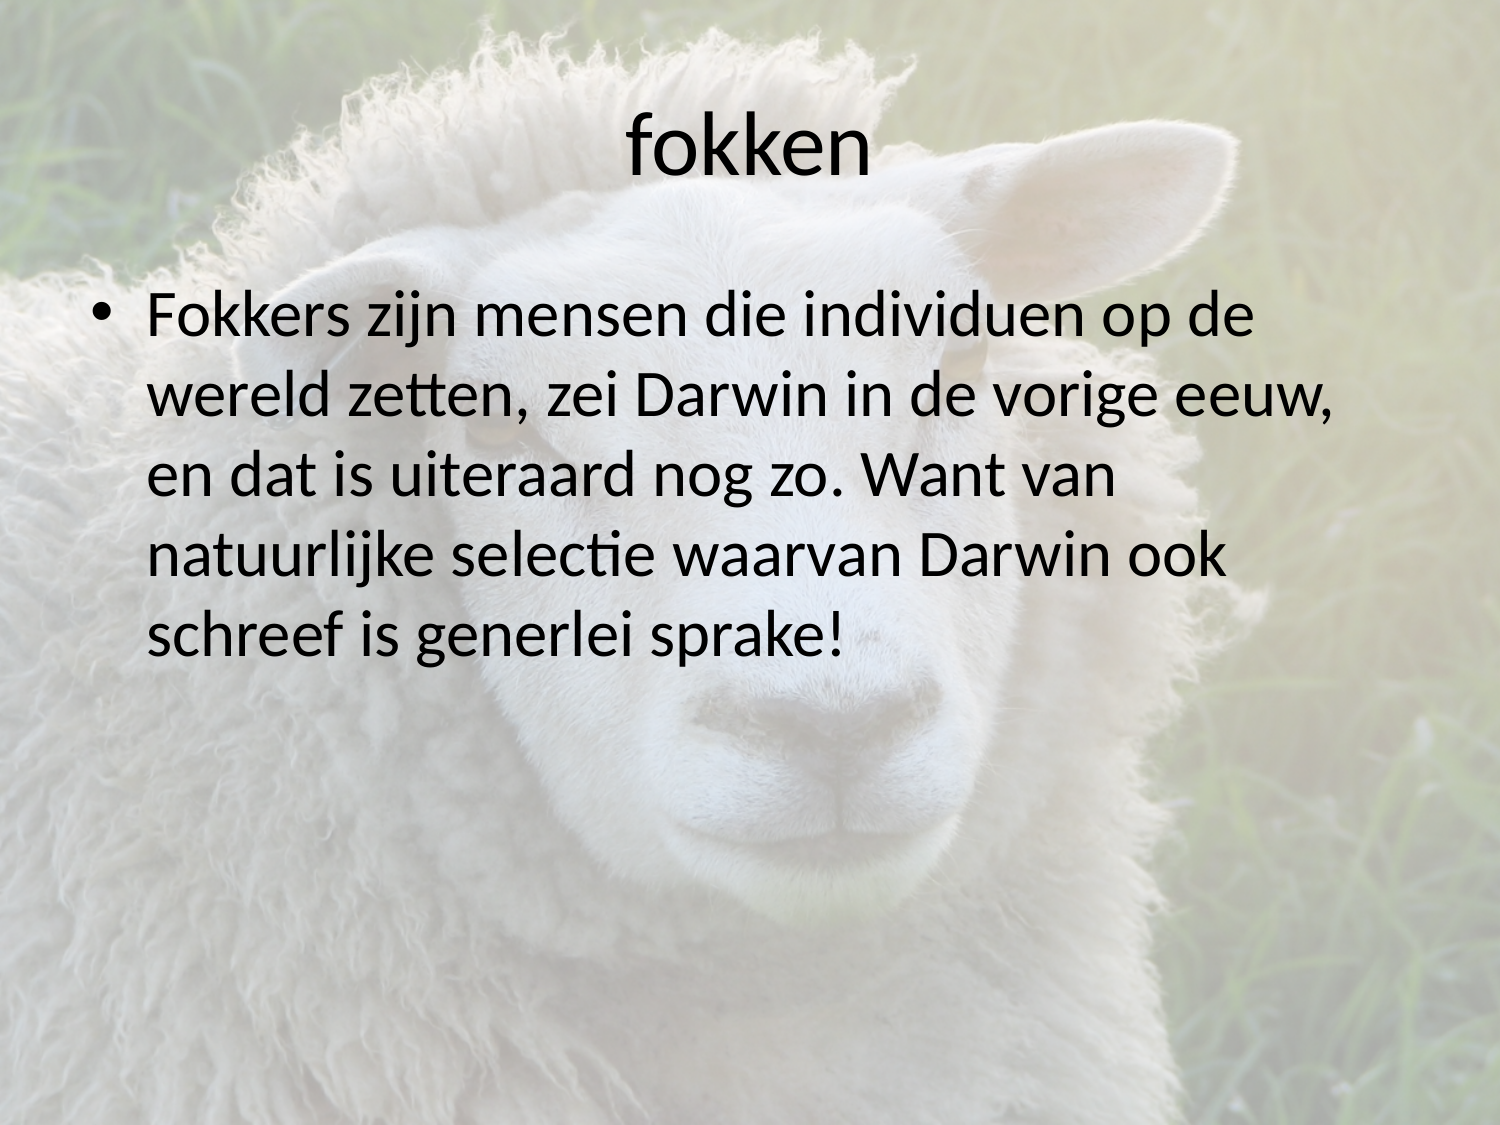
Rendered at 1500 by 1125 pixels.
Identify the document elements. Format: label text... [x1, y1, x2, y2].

list Fokkers zijn mensen die individuen op de wereld zetten, zei Darwin in de vorige eeuw, en dat is uiteraard nog zo. Want van natuurlijke selectie waarvan Darwin ook schreef is generlei sprake! [75, 262, 1425, 1005]
title fokken [75, 45, 1425, 233]
